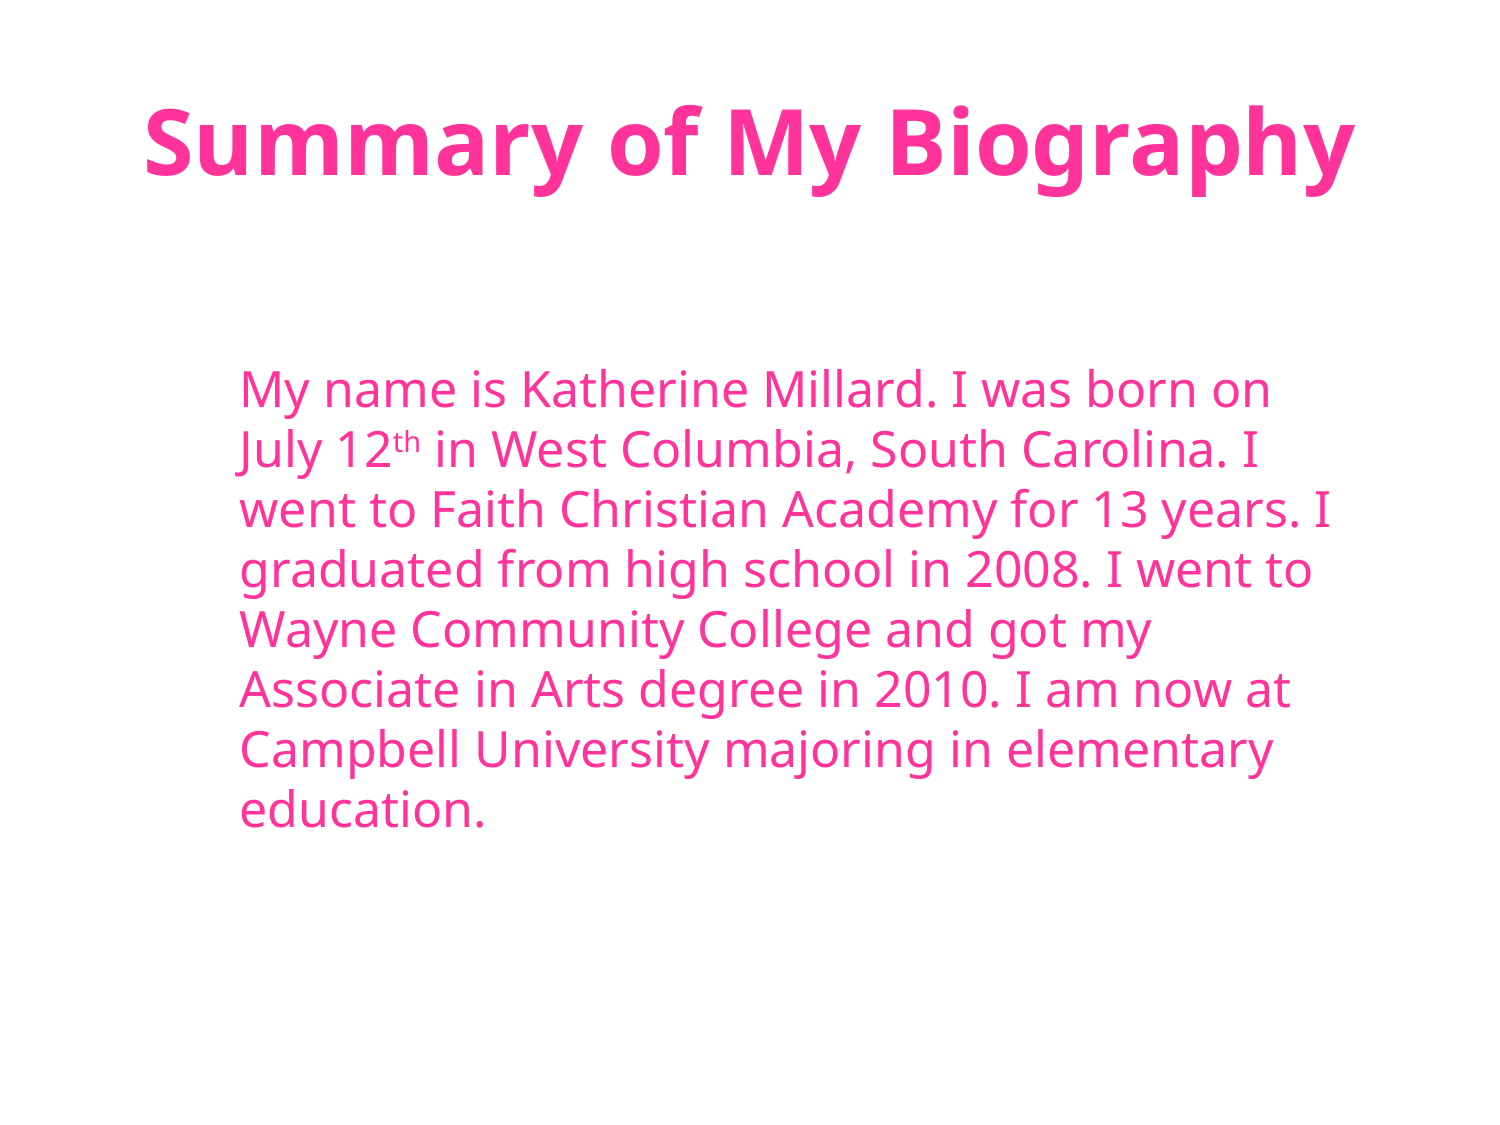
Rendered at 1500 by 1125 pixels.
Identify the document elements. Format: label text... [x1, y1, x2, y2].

text_box My name is Katherine Millard. I was born on July 12th in West Columbia, South Carolina. I went to Faith Christian Academy for 13 years. I graduated from high school in 2008. I went to Wayne Community College and got my Associate in Arts degree in 2010. I am now at Campbell University majoring in elementary education. [224, 349, 1363, 845]
title Summary of My Biography [75, 45, 1425, 233]
